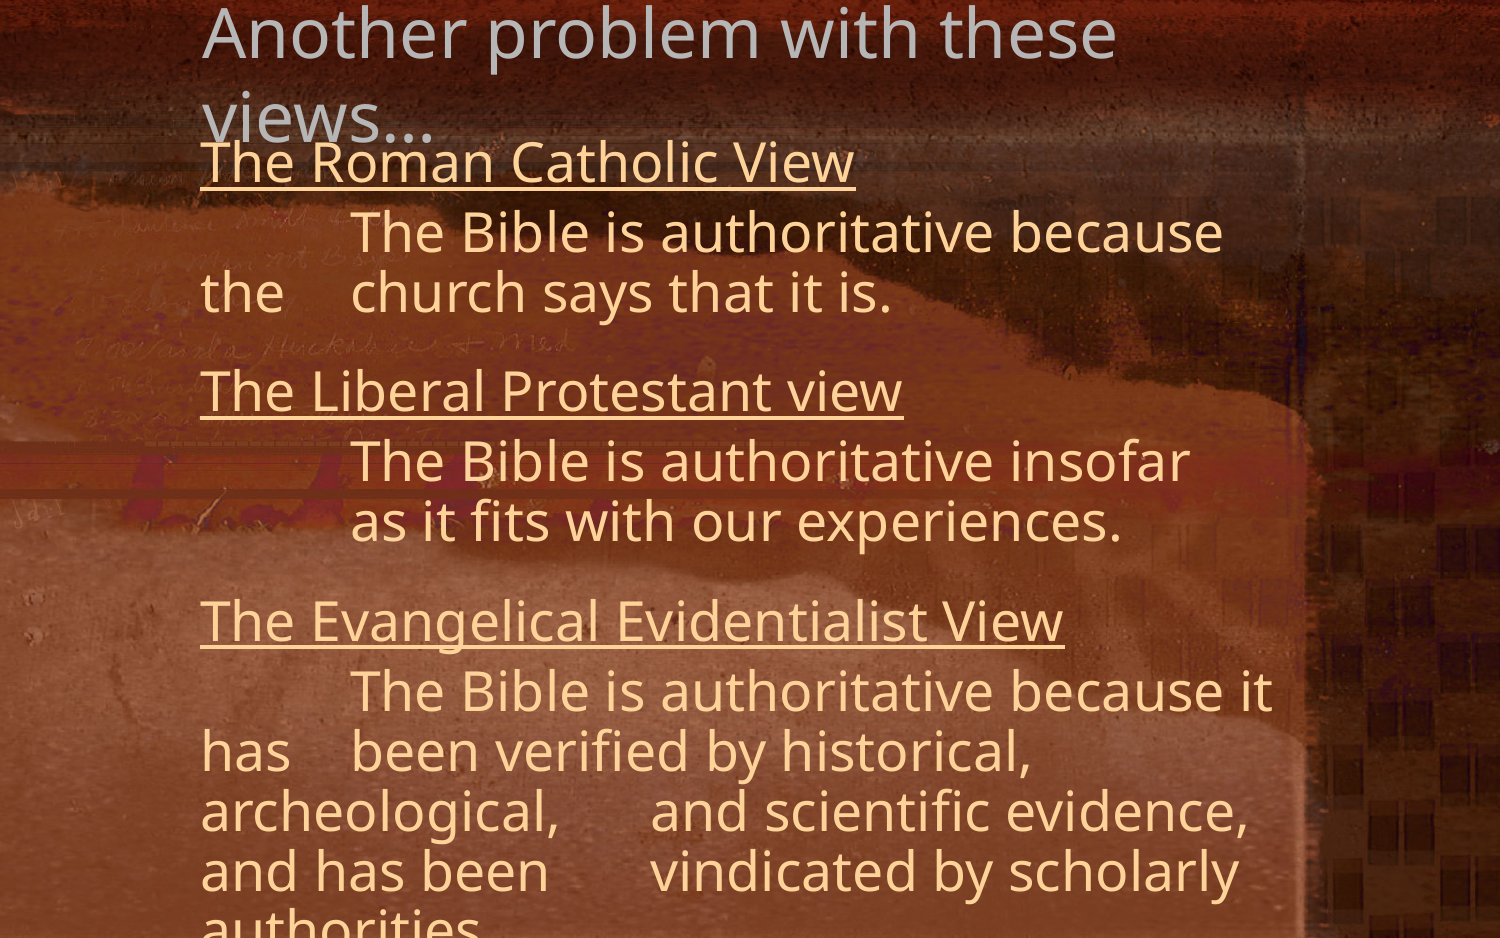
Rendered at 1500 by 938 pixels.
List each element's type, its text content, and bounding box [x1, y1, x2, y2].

title Another problem with these views… [187, 10, 1344, 136]
text_box The Liberal Protestant view The Bible is authoritative insofar as it fits with our experiences. [187, 349, 1313, 584]
text_box The Evangelical Evidentialist View The Bible is authoritative because it has been verified by historical, archeological, and scientific evidence, and has been vindicated by scholarly authorities. [187, 584, 1313, 938]
picture [0, 0, 1500, 938]
text_box The Roman Catholic View The Bible is authoritative because the church says that it is. [187, 120, 1313, 349]
